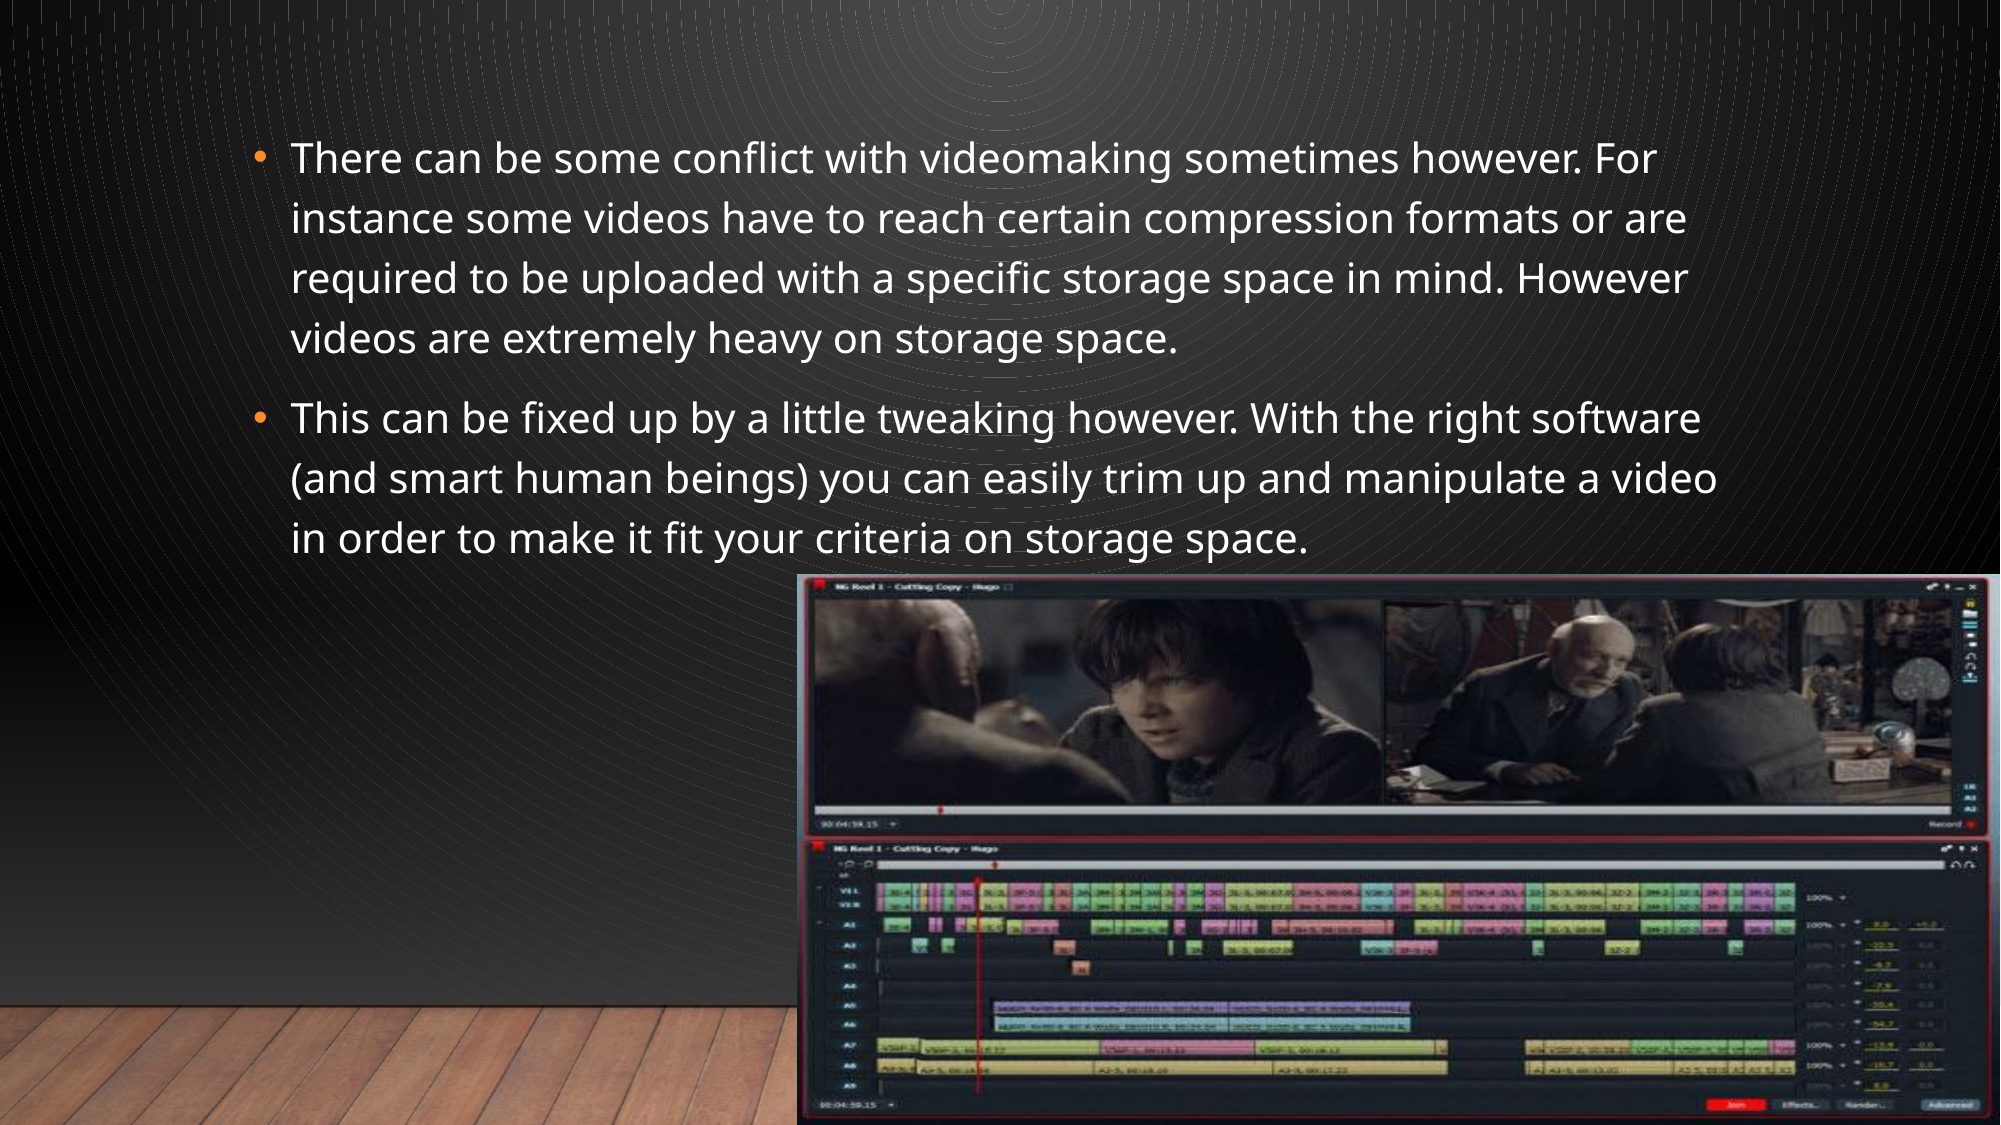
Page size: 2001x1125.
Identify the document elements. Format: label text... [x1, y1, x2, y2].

list There can be some conflict with videomaking sometimes however. For instance some videos have to reach certain compression formats or are required to be uploaded with a specific storage space in mind. However videos are extremely heavy on storage space. This can be fixed up by a little tweaking however. With the right software (and smart human beings) you can easily trim up and manipulate a video in order to make it fit your criteria on storage space. [238, 113, 1763, 897]
picture [0, 574, 2000, 1125]
